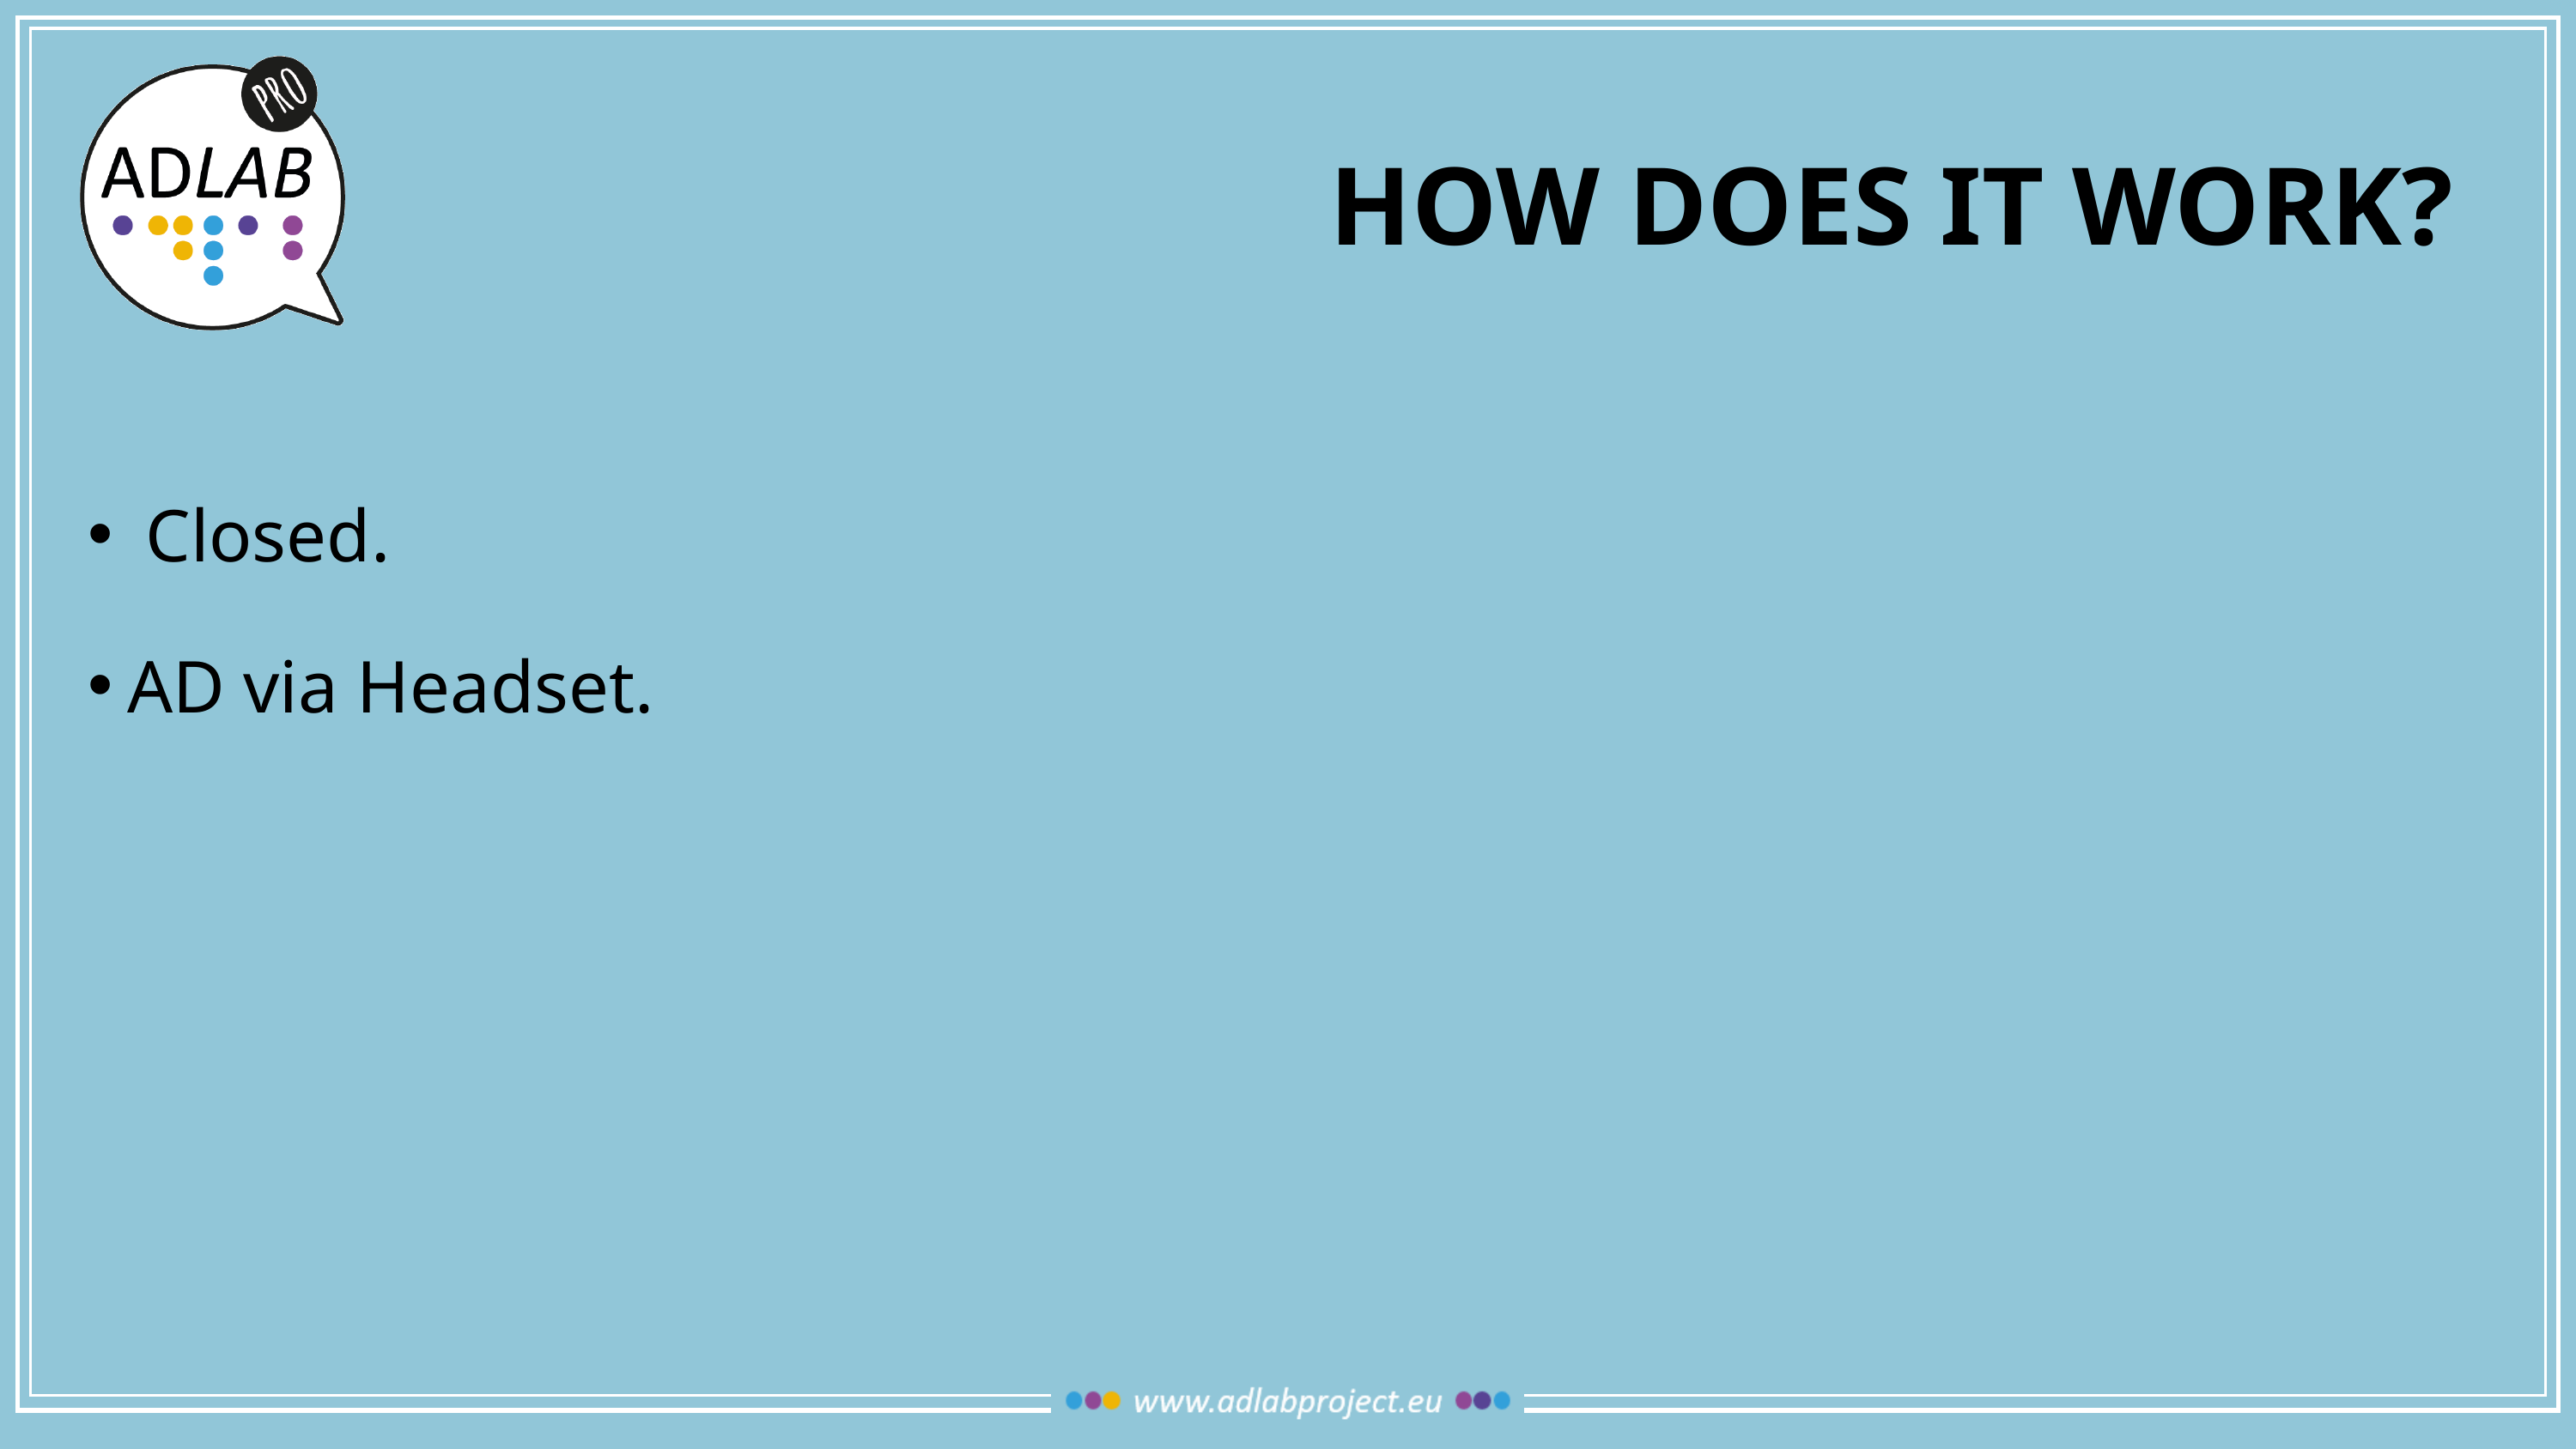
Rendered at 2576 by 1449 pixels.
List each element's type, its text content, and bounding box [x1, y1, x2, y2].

picture [1051, 1378, 1524, 1429]
title How does it work? [384, 70, 2467, 351]
list Closed. AD via Headset. [75, 440, 2501, 1122]
picture [72, 49, 353, 330]
